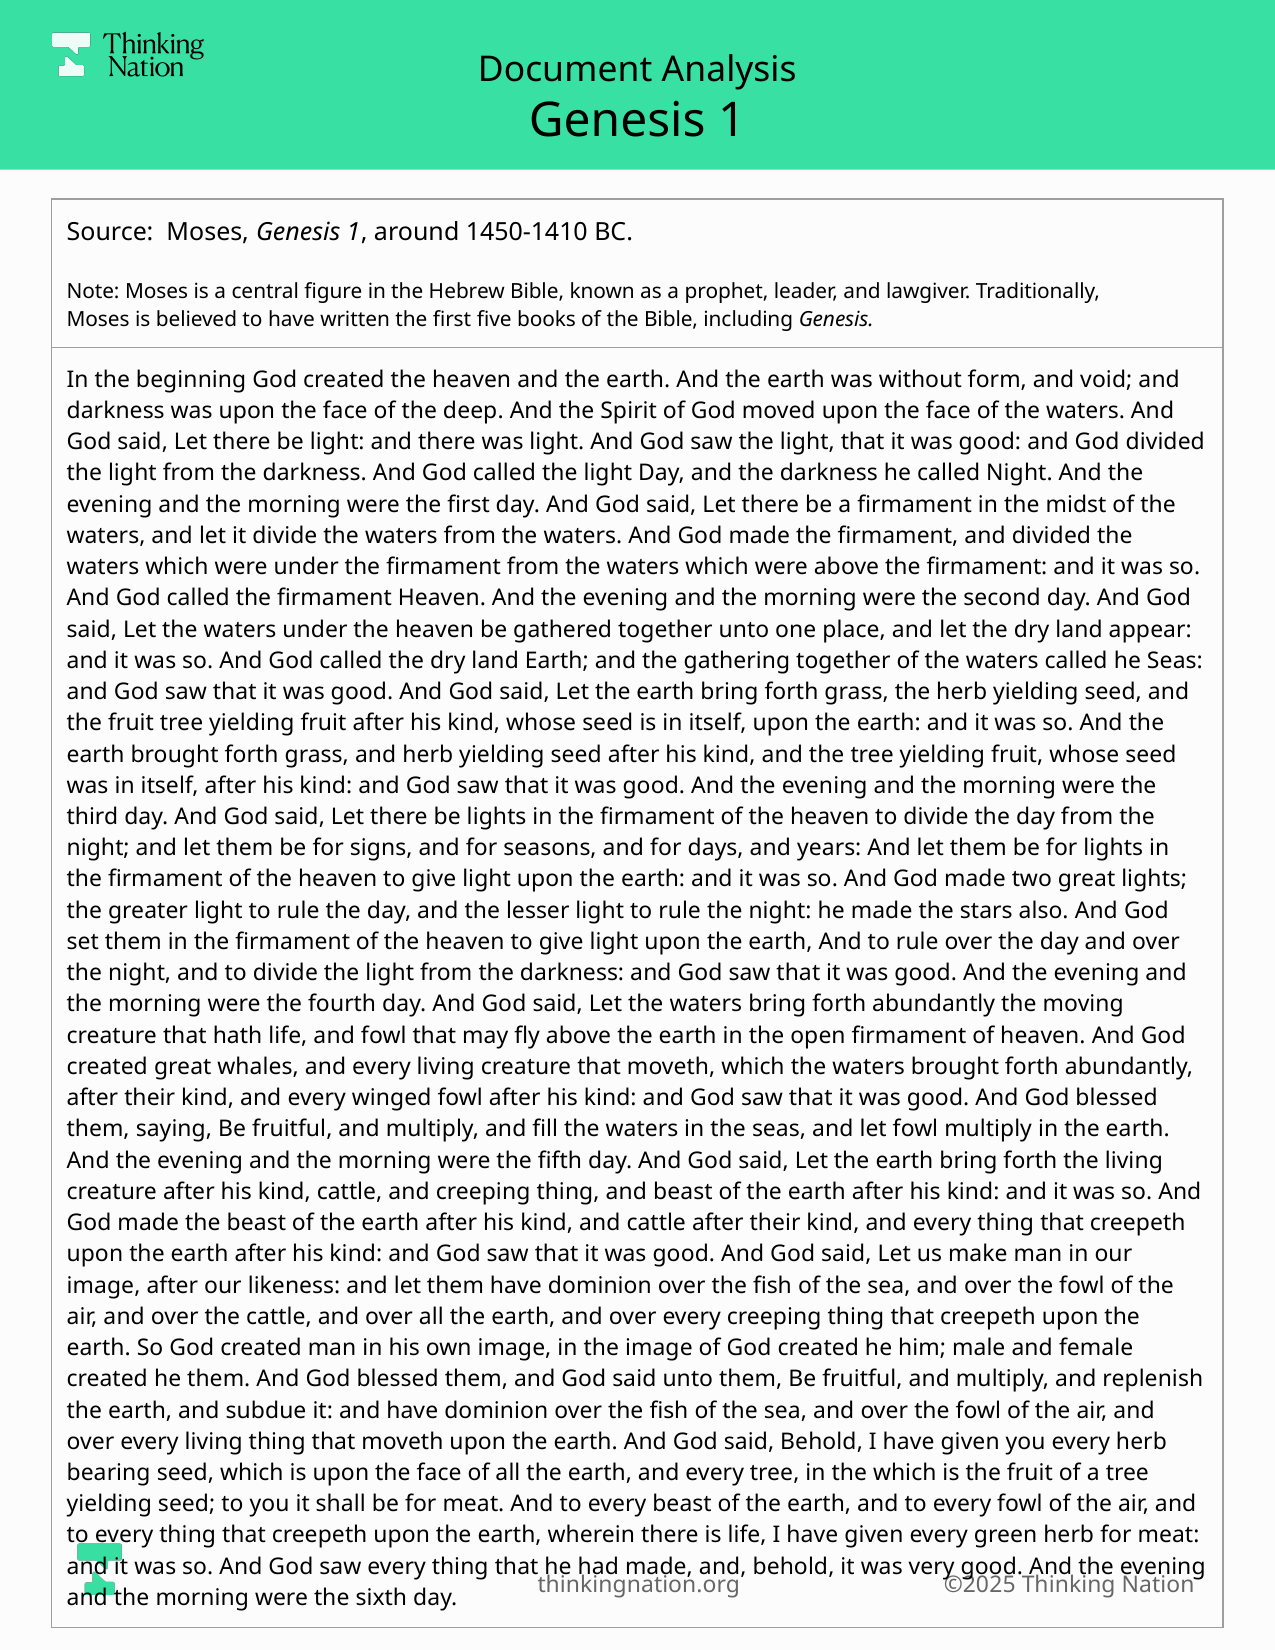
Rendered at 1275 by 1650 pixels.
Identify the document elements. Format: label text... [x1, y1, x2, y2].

table_header Source: Moses, Genesis 1, around 1450-1410 BC. Note: Moses is a central figure in the Hebrew Bible, known as a prophet, leader, and lawgiver. Traditionally, Moses is believed to have written the first five books of the Bible, including Genesis. [52, 200, 1222, 347]
picture [35, 17, 210, 91]
picture [63, 1533, 135, 1605]
text_box Document Analysis Genesis 1 [0, 0, 1275, 170]
table_cell In the beginning God created the heaven and the earth. And the earth was without form, and void; and darkness was upon the face of the deep. And the Spirit of God moved upon the face of the waters. And God said, Let there be light: and there was light. And God saw the light, that it was good: and God divided the light from the darkness. And God called the light Day, and the darkness he called Night. And the evening and the morning were the first day. And God said, Let there be a firmament in the midst of the waters, and let it divide the waters from the waters. And God made the firmament, and divided the waters which were under the firmament from the waters which were above the firmament: and it was so. And God called the firmament Heaven. And the evening and the morning were the second day. And God said, Let the waters under the heaven be gathered together unto one place, and let the dry land appear: and it was so. And God called the dry land Earth; and the gathering together of the waters called he Seas: and God saw that it was good. And God said, Let the earth bring forth grass, the herb yielding seed, and the fruit tree yielding fruit after his kind, whose seed is in itself, upon the earth: and it was so. And the earth brought forth grass, and herb yielding seed after his kind, and the tree yielding fruit, whose seed was in itself, after his kind: and God saw that it was good. And the evening and the morning were the third day. And God said, Let there be lights in the firmament of the heaven to divide the day from the night; and let them be for signs, and for seasons, and for days, and years: And let them be for lights in the firmament of the heaven to give light upon the earth: and it was so. And God made two great lights; the greater light to rule the day, and the lesser light to rule the night: he made the stars also. And God set them in the firmament of the heaven to give light upon the earth, And to rule over the day and over the night, and to divide the light from the darkness: and God saw that it was good. And the evening and the morning were the fourth day. And God said, Let the waters bring forth abundantly the moving creature that hath life, and fowl that may fly above the earth in the open firmament of heaven. And God created great whales, and every living creature that moveth, which the waters brought forth abundantly, after their kind, and every winged fowl after his kind: and God saw that it was good. And God blessed them, saying, Be fruitful, and multiply, and fill the waters in the seas, and let fowl multiply in the earth. And the evening and the morning were the fifth day. And God said, Let the earth bring forth the living creature after his kind, cattle, and creeping thing, and beast of the earth after his kind: and it was so. And God made the beast of the earth after his kind, and cattle after their kind, and every thing that creepeth upon the earth after his kind: and God saw that it was good. And God said, Let us make man in our image, after our likeness: and let them have dominion over the fish of the sea, and over the fowl of the air, and over the cattle, and over all the earth, and over every creeping thing that creepeth upon the earth. So God created man in his own image, in the image of God created he him; male and female created he them. And God blessed them, and God said unto them, Be fruitful, and multiply, and replenish the earth, and subdue it: and have dominion over the fish of the sea, and over the fowl of the air, and over every living thing that moveth upon the earth. And God said, Behold, I have given you every herb bearing seed, which is upon the face of all the earth, and every tree, in the which is the fruit of a tree yielding seed; to you it shall be for meat. And to every beast of the earth, and to every fowl of the air, and to every thing that creepeth upon the earth, wherein there is life, I have given every green herb for meat: and it was so. And God saw every thing that he had made, and, behold, it was very good. And the evening and the morning were the sixth day. [52, 348, 1222, 1627]
